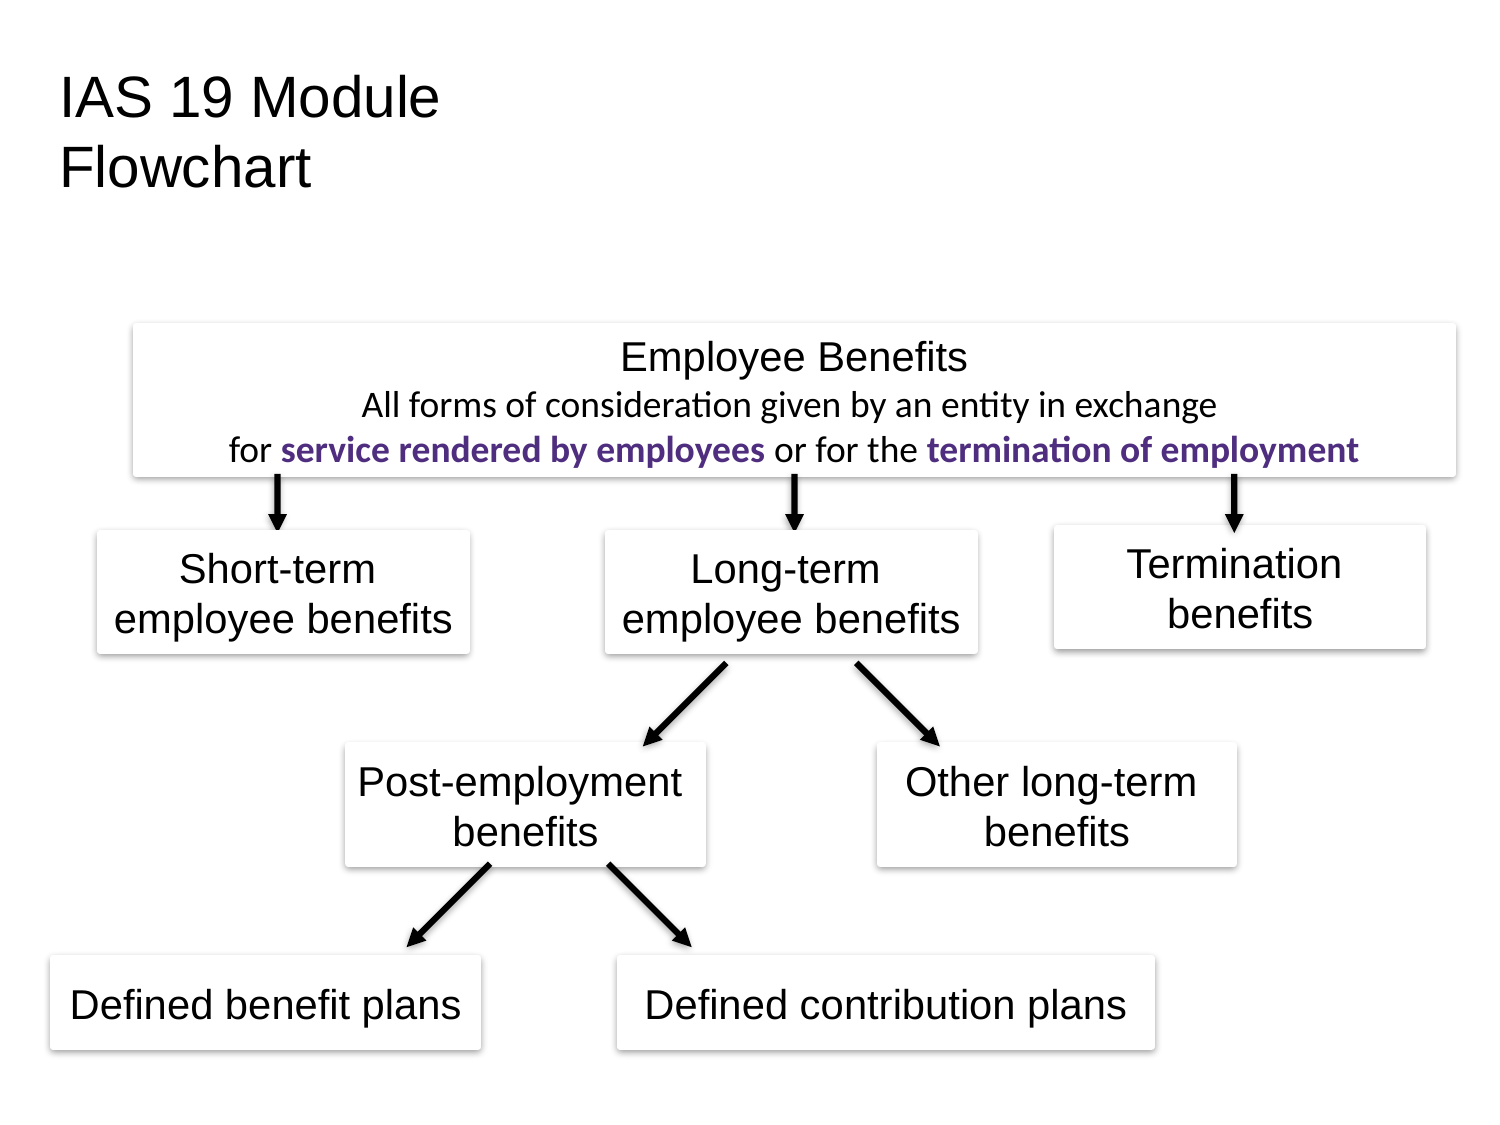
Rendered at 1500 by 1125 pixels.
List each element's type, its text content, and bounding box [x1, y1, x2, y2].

text_box [268, 473, 287, 528]
text_box [1224, 473, 1244, 533]
text_box Defined contribution plans [617, 955, 1155, 1050]
text_box Other long-term benefits [877, 742, 1237, 867]
text_box [785, 473, 804, 528]
text_box [605, 861, 692, 948]
text_box Post-employment benefits [345, 742, 706, 867]
title IAS 19 Module Flowchart [58, 58, 1442, 296]
text_box Long-term employee benefits [605, 530, 978, 654]
text_box [642, 661, 729, 747]
text_box [854, 661, 940, 747]
text_box Termination benefits [1054, 525, 1426, 649]
text_box Short-term employee benefits [97, 530, 470, 654]
text_box Defined benefit plans [50, 955, 481, 1050]
text_box Employee Benefits All forms of consideration given by an entity in exchange for service rendered by employees or for the termination of employment [133, 323, 1456, 477]
text_box [406, 861, 493, 948]
